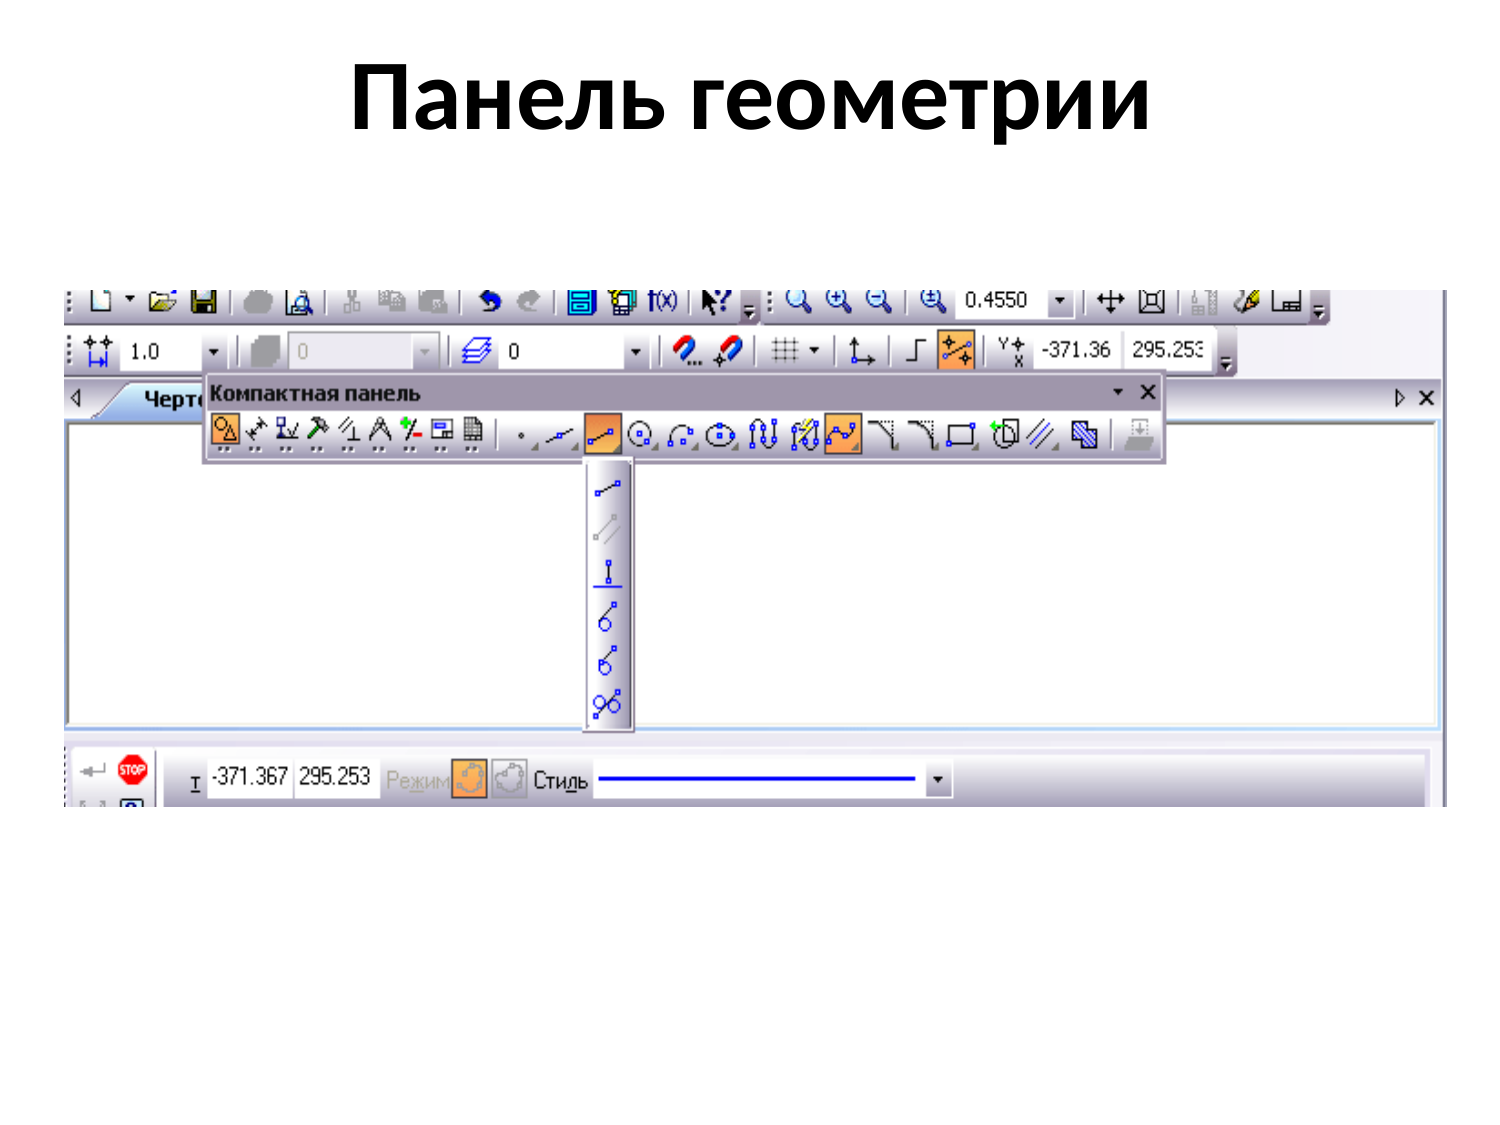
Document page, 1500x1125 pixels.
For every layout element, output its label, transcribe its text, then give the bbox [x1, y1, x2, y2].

picture [64, 290, 1448, 807]
title Панель геометрии [76, 0, 1427, 184]
picture [571, 293, 586, 298]
picture [575, 305, 586, 310]
